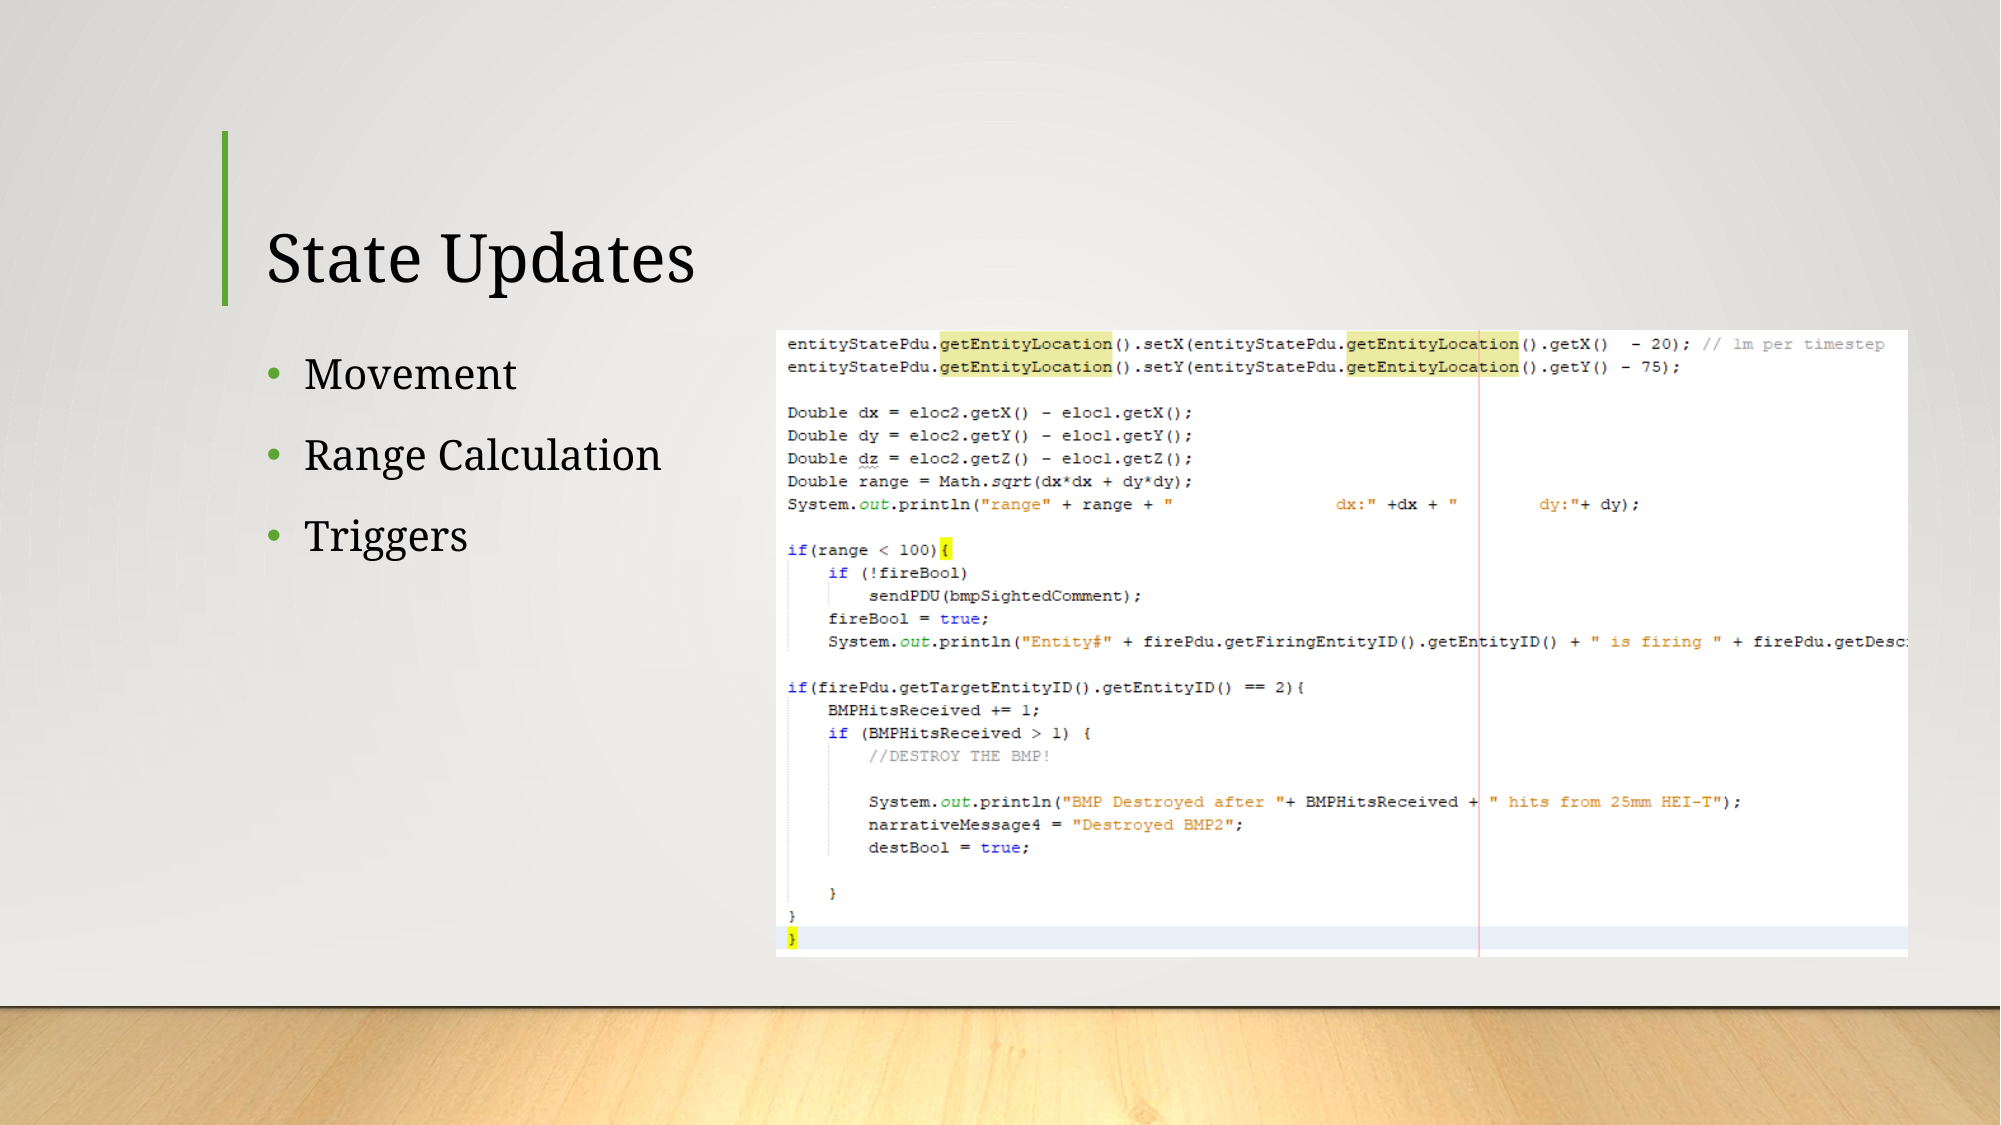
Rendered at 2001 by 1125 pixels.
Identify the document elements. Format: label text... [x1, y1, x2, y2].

title State Updates [251, 131, 1814, 305]
picture [776, 330, 1908, 957]
picture [0, 1006, 2000, 1125]
list Movement Range Calculation Triggers [251, 330, 776, 897]
